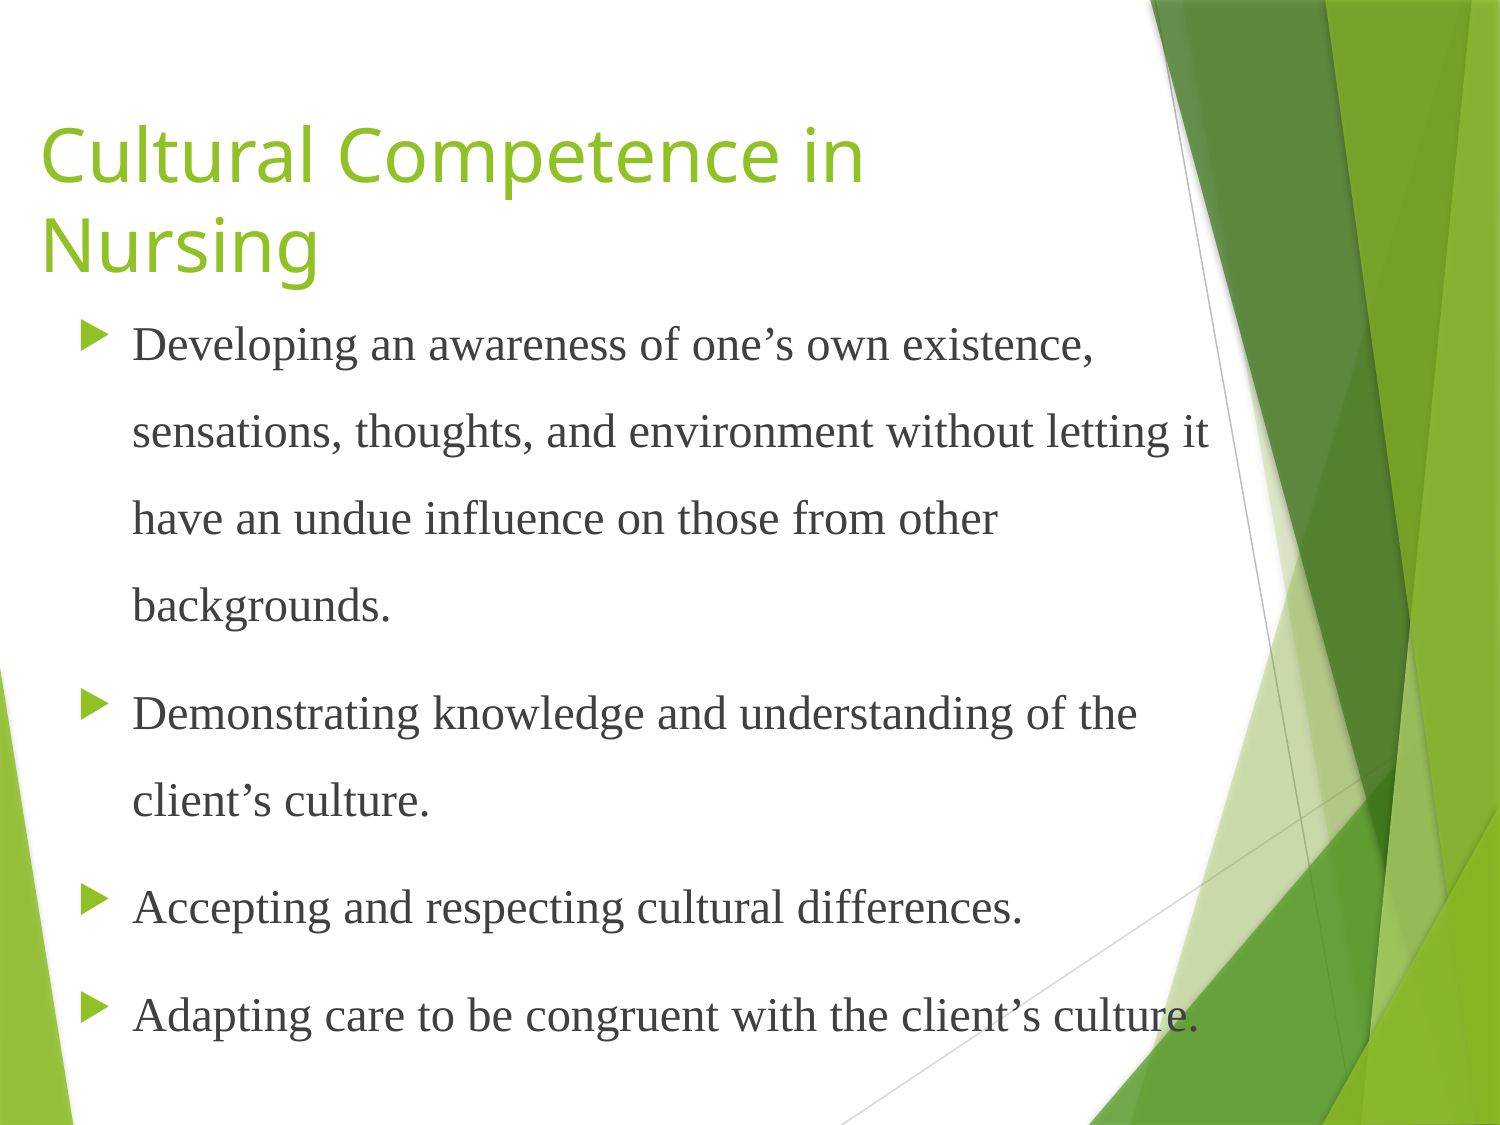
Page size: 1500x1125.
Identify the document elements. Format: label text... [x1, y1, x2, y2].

list Developing an awareness of one’s own existence, sensations, thoughts, and environment without letting it have an undue influence on those from other backgrounds. Demonstrating knowledge and understanding of the client’s culture. Accepting and respecting cultural differences. Adapting care to be congruent with the client’s culture. [62, 275, 1263, 1050]
title Cultural Competence in Nursing [24, 99, 1138, 317]
